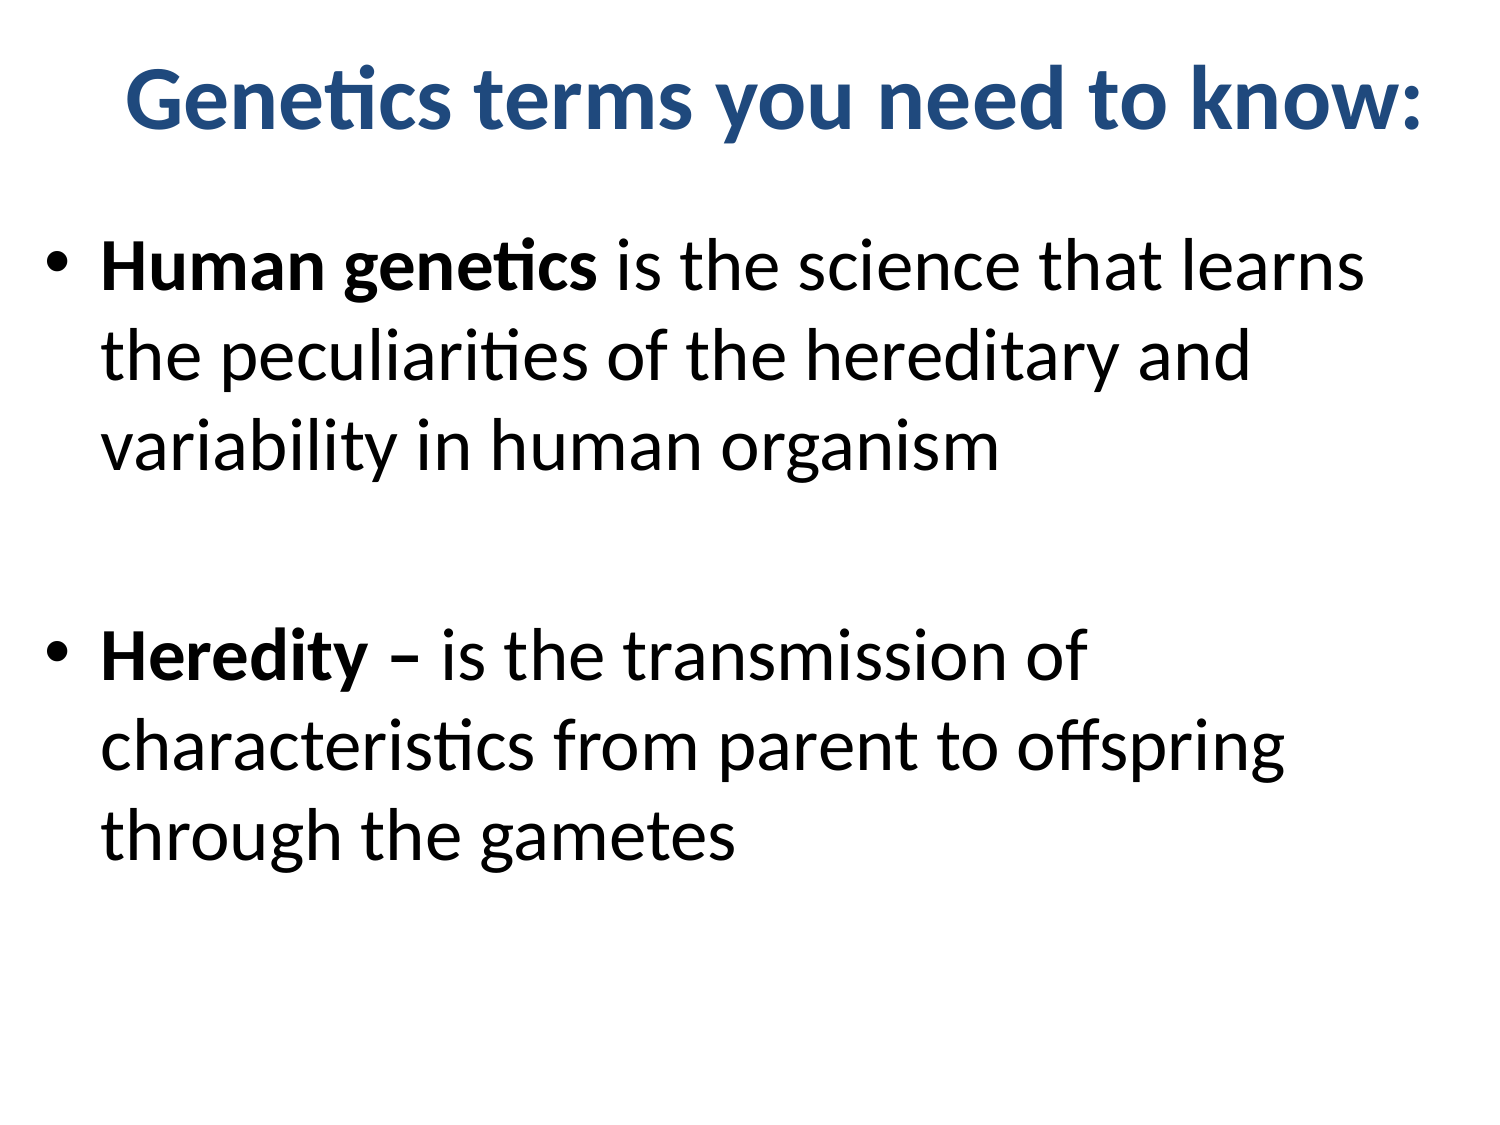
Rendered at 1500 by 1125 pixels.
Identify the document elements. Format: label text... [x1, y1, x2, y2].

list Human genetics is the science that learns the peculiarities of the hereditary and variability in human organism Heredity – is the transmission of characteristics from parent to offspring through the gametes [29, 208, 1427, 1095]
text_box Genetics terms you need to know: [110, 30, 1442, 156]
